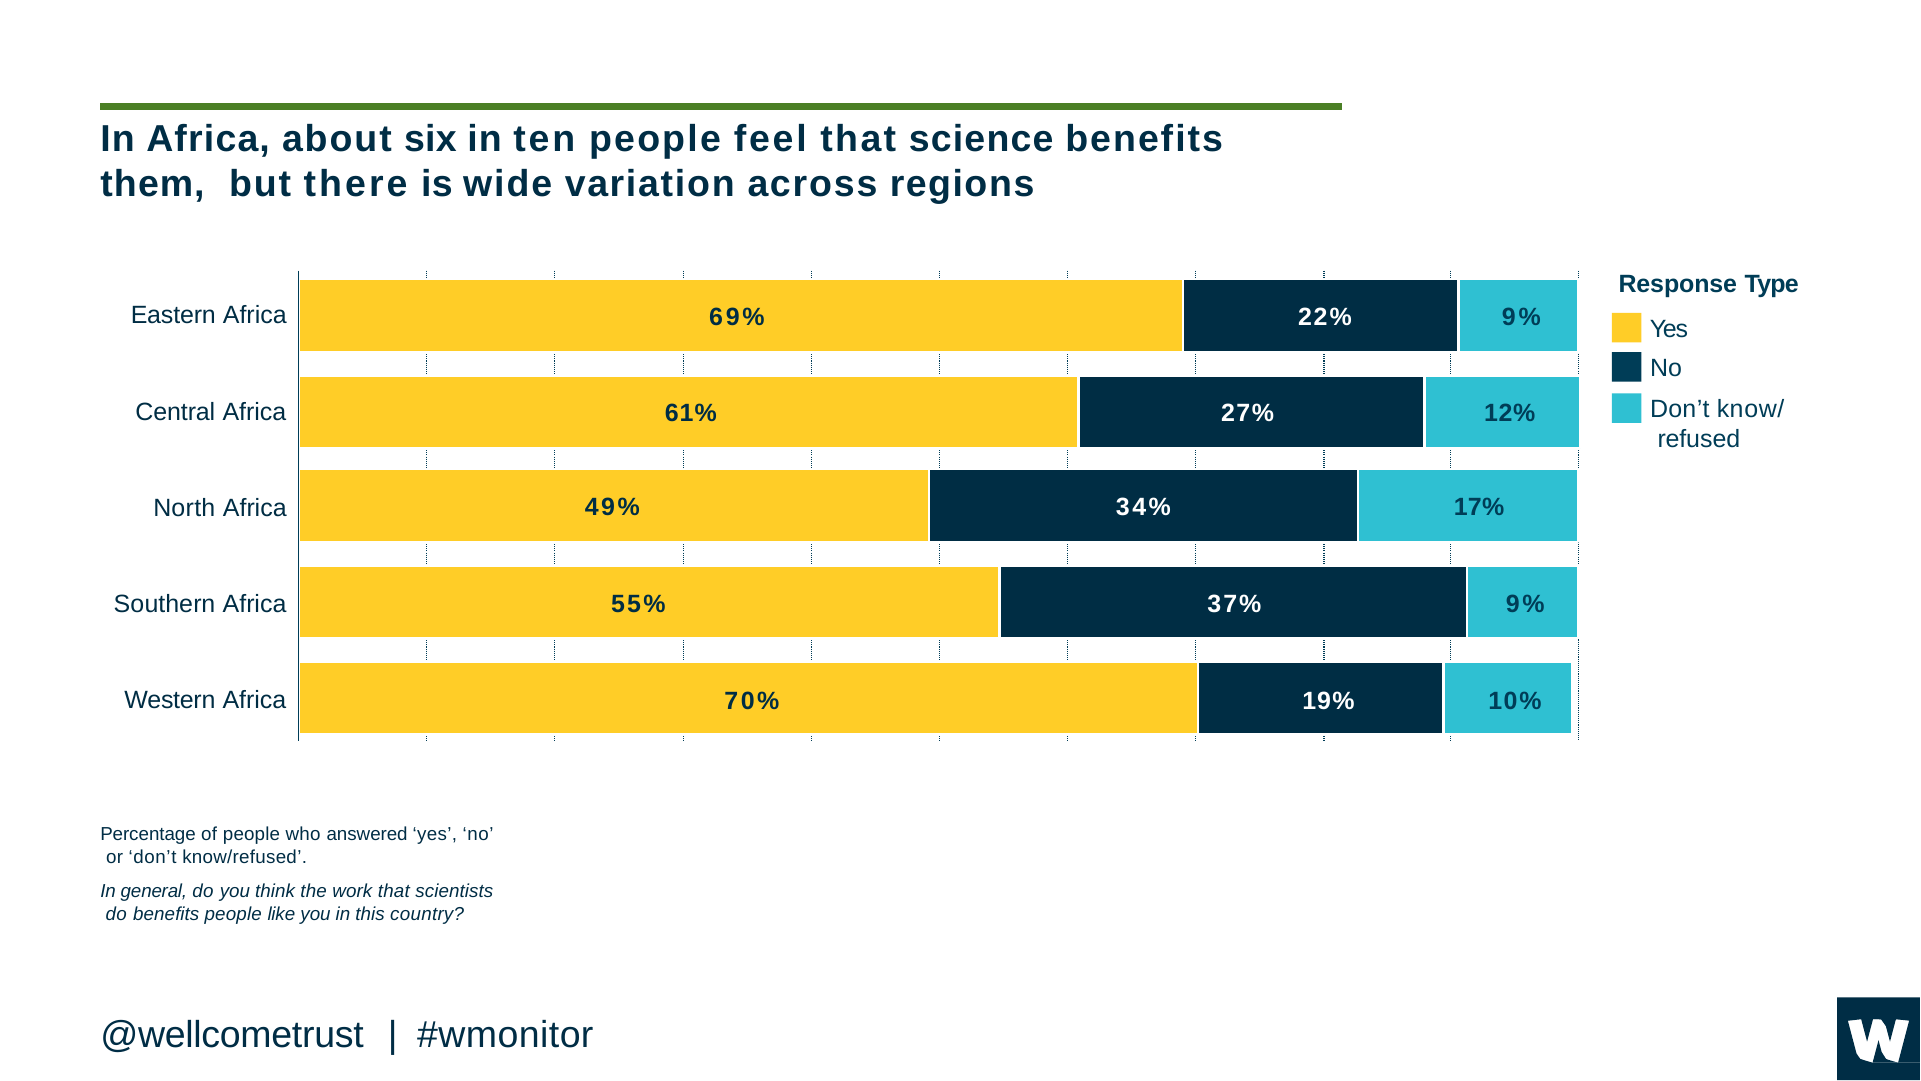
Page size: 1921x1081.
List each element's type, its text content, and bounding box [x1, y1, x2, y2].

text_box [299, 279, 1183, 352]
text_box 9% [1503, 585, 1550, 618]
text_box [1358, 469, 1579, 542]
text_box Southern Africa [111, 585, 290, 618]
text_box 37% [1205, 585, 1266, 618]
text_box [1078, 375, 1424, 449]
text_box North Africa [151, 489, 290, 522]
text_box [299, 469, 928, 542]
text_box No Don’t know/ refused [1647, 338, 1788, 453]
text_box Central Africa [133, 393, 290, 426]
text_box 10% [1486, 682, 1546, 714]
text_box 34% [1113, 488, 1176, 521]
text_box [1443, 661, 1572, 735]
text_box Response Type Yes [1616, 250, 1802, 343]
text_box 17% [1451, 488, 1508, 521]
text_box [1611, 393, 1642, 423]
text_box 22% [1296, 298, 1356, 331]
text_box [1183, 279, 1458, 352]
text_box [999, 565, 1467, 638]
text_box [1467, 565, 1579, 638]
text_box 27% [1218, 393, 1278, 426]
text_box Percentage of people who answered ‘yes’, ‘no’ or ‘don’t know/refused’. In general, do you think the work that scientists do benefits people like you in this country? [98, 819, 496, 924]
title In Africa, about six in ten people feel that science benefits them, but there is wide variation across regions [98, 112, 1332, 294]
text_box [299, 565, 999, 638]
text_box 69% [707, 298, 770, 331]
text_box 49% [582, 488, 645, 521]
text_box [1458, 279, 1579, 352]
text_box [1197, 661, 1443, 735]
text_box [1611, 352, 1642, 382]
text_box 55% [609, 585, 670, 618]
text_box [299, 661, 1197, 735]
text_box Eastern Africa [128, 296, 290, 329]
text_box 19% [1300, 682, 1358, 714]
footer @wellcometrust | #wmonitor [98, 1010, 596, 1081]
text_box 61% [662, 394, 721, 426]
text_box 70% [722, 682, 785, 714]
text_box [928, 469, 1358, 542]
text_box Western Africa [122, 681, 290, 714]
text_box [1424, 375, 1581, 449]
text_box 9% [1499, 298, 1546, 331]
text_box 12% [1482, 393, 1539, 426]
text_box [299, 375, 1078, 449]
text_box [1611, 312, 1616, 343]
